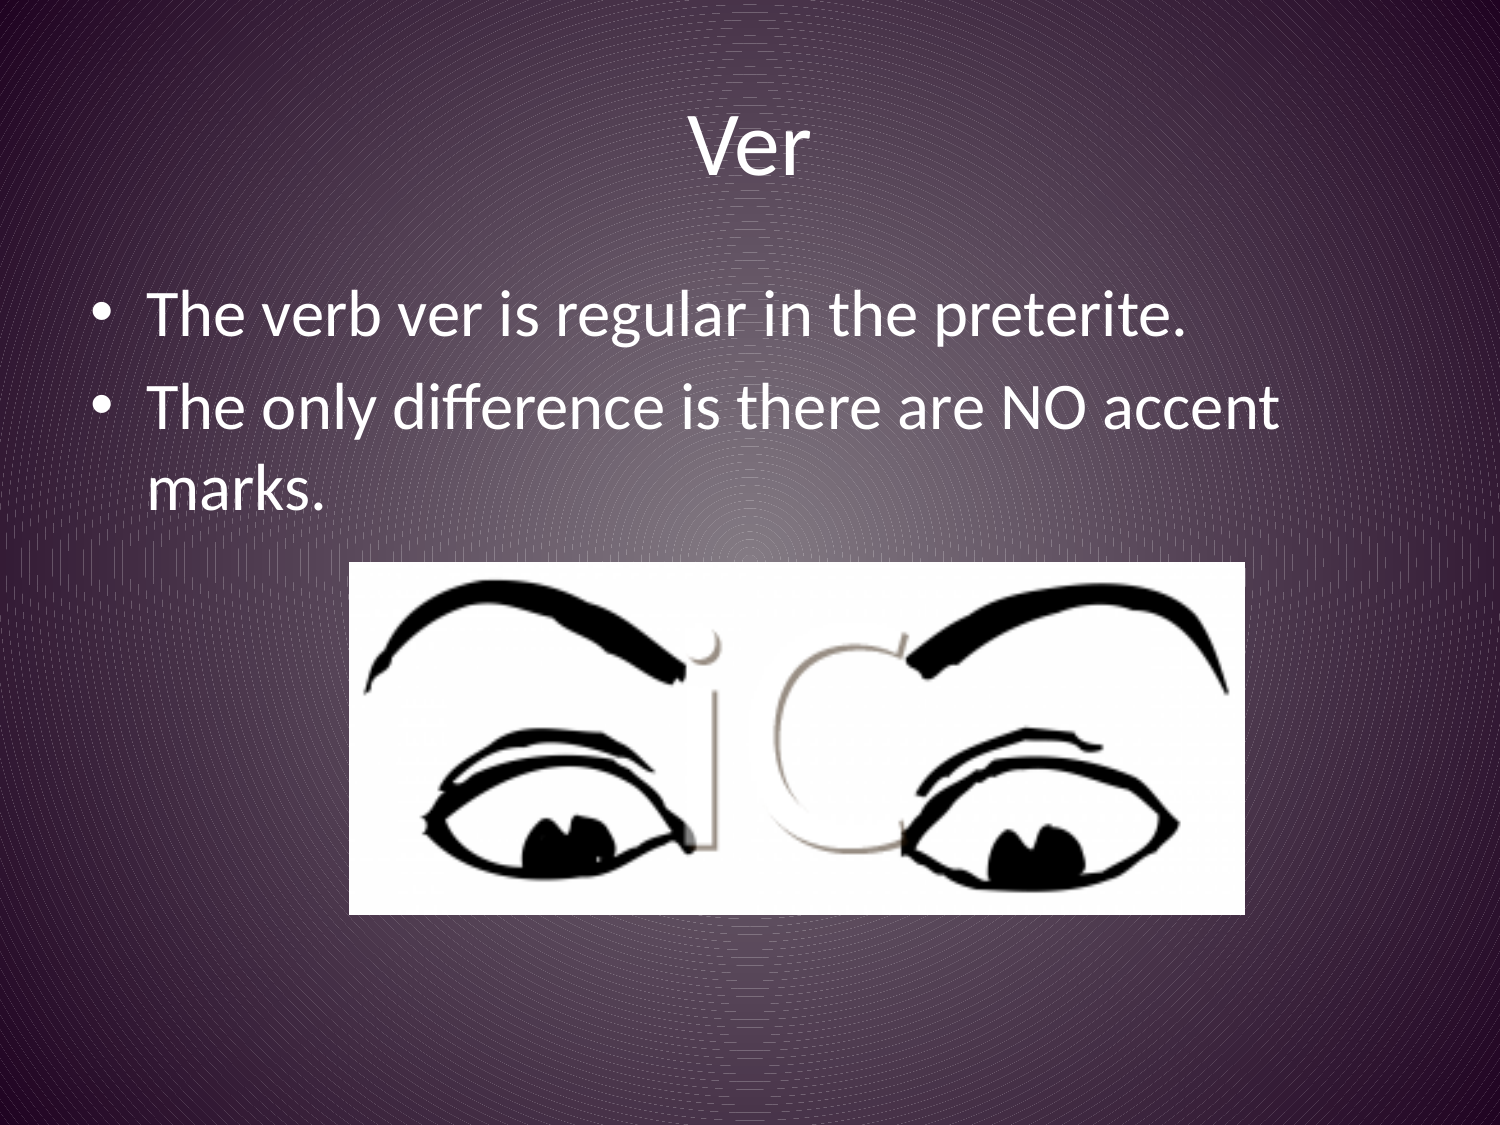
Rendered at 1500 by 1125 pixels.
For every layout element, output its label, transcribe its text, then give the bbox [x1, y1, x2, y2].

title Ver [75, 45, 1425, 233]
picture [349, 562, 1246, 915]
list The verb ver is regular in the preterite. The only difference is there are NO accent marks. [75, 262, 1425, 1005]
